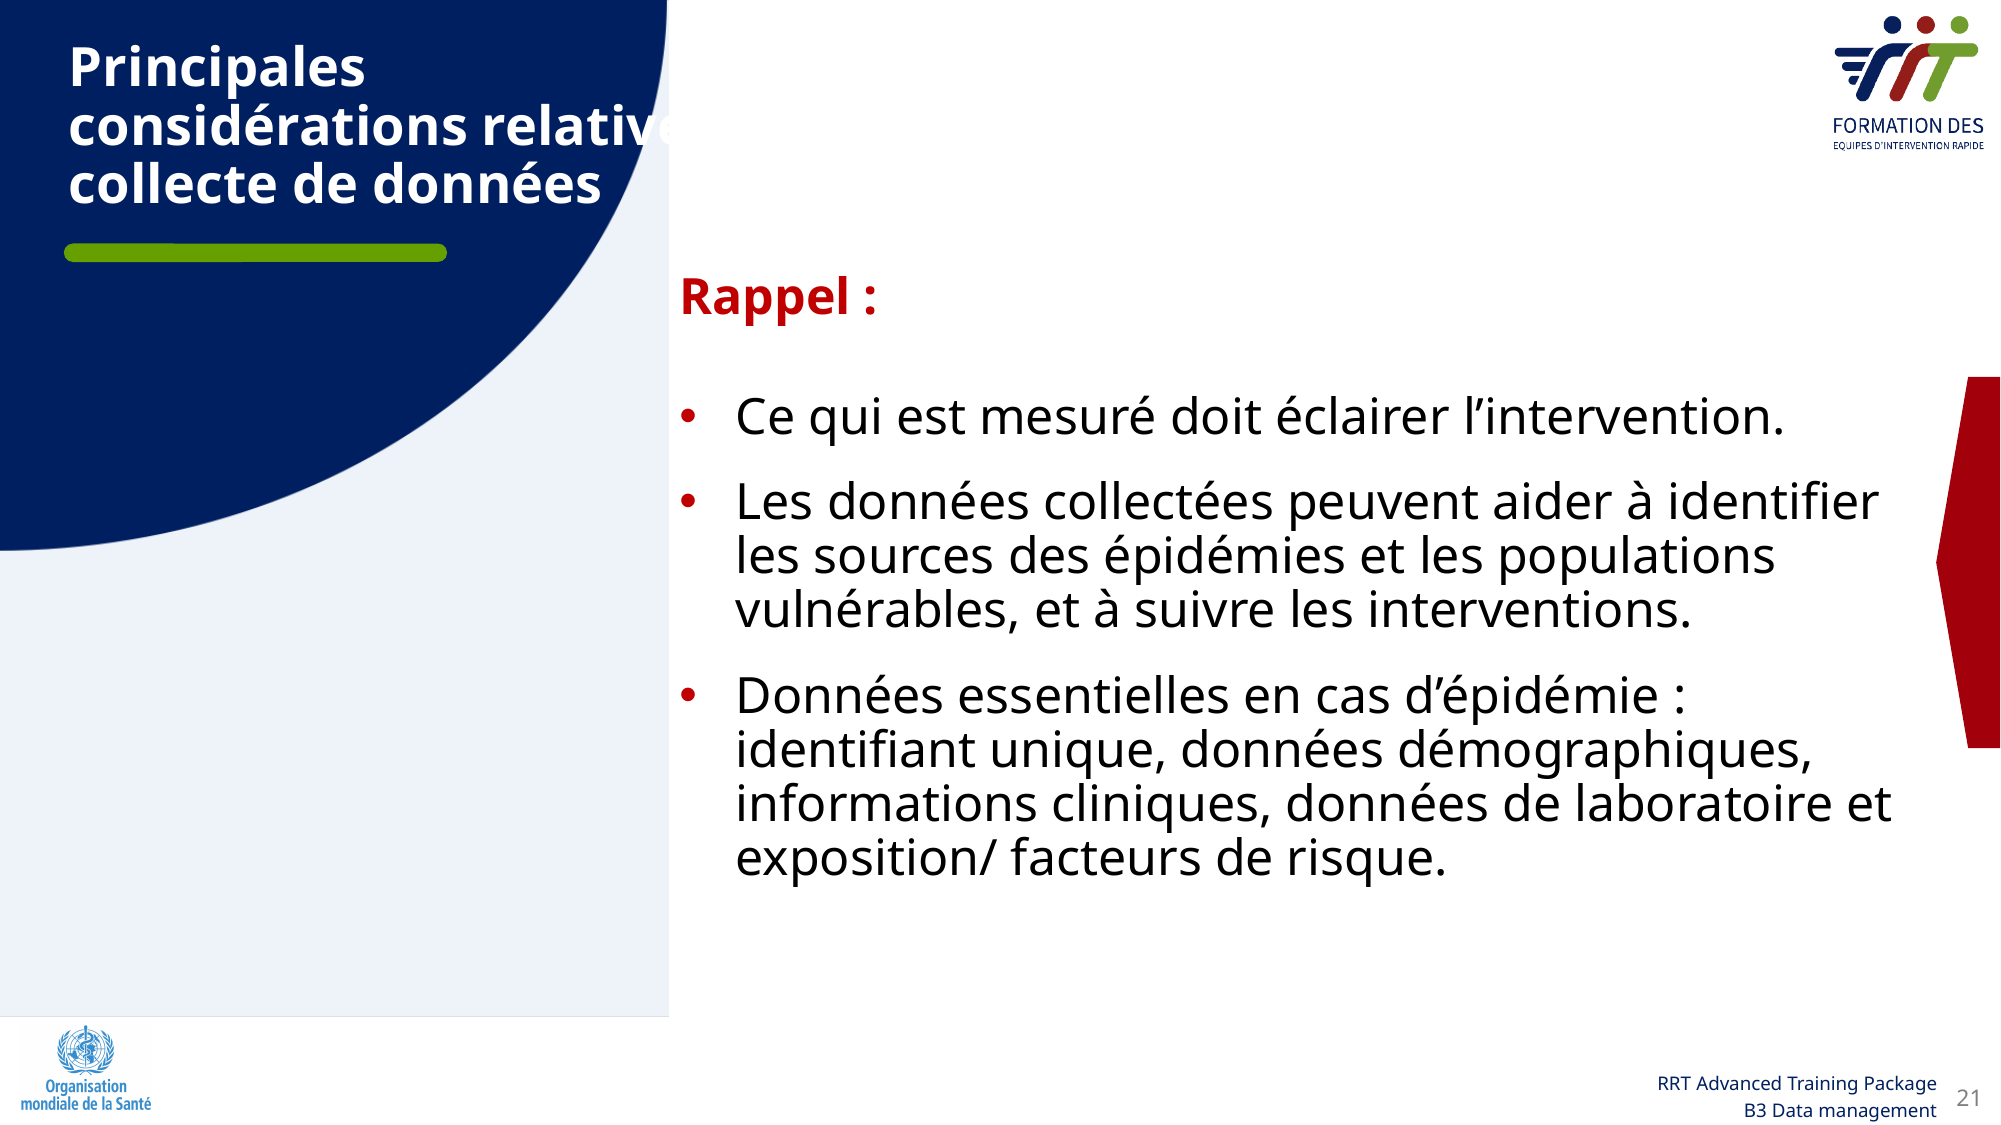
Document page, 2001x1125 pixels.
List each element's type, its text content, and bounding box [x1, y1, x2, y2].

picture [1833, 15, 1984, 151]
picture [20, 1024, 152, 1111]
list Rappel : Ce qui est mesuré doit éclairer l’intervention. Les données collectées peuvent aider à identifier les sources des épidémies et les populations vulnérables, et à suivre les interventions. Données essentielles en cas d’épidémie : identifiant unique, données démographiques, informations cliniques, données de laboratoire et exposition/ facteurs de risque. [675, 270, 1913, 889]
title Principales considérations relatives à la collecte de données [53, 33, 869, 222]
picture [0, 0, 669, 1018]
